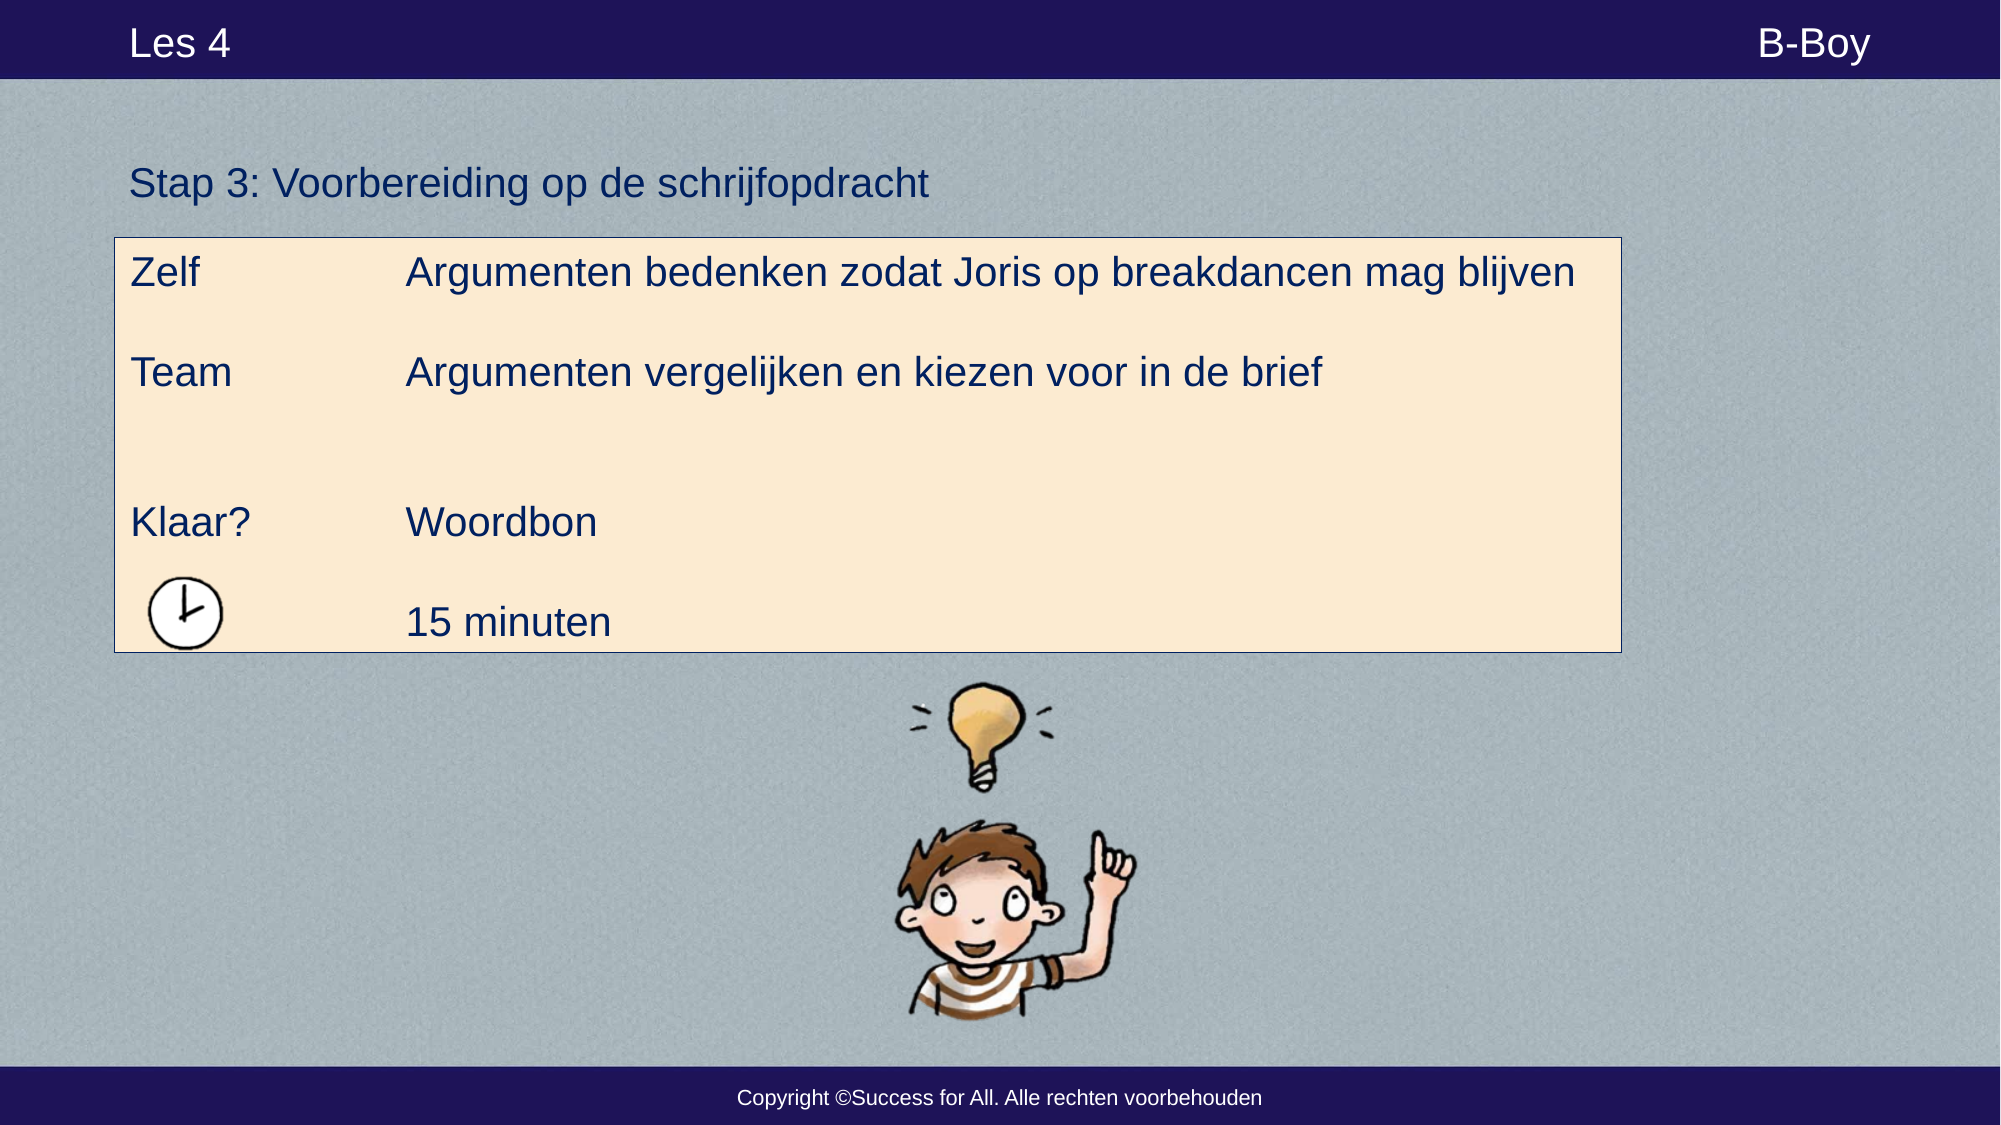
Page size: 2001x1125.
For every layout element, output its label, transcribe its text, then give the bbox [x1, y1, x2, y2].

text_box Stap 3: Voorbereiding op de schrijfopdracht [113, 148, 1029, 214]
picture [0, 0, 2001, 1125]
text_box B-Boy [999, 8, 1886, 73]
text_box Zelf Argumenten bedenken zodat Joris op breakdancen mag blijven Team Argumenten vergelijken en kiezen voor in de brief Klaar? Woordbon 15 minuten [114, 237, 1622, 653]
text_box Les 4 [114, 8, 354, 73]
text_box Copyright ©Success for All. Alle rechten voorbehouden [0, 1076, 2000, 1125]
